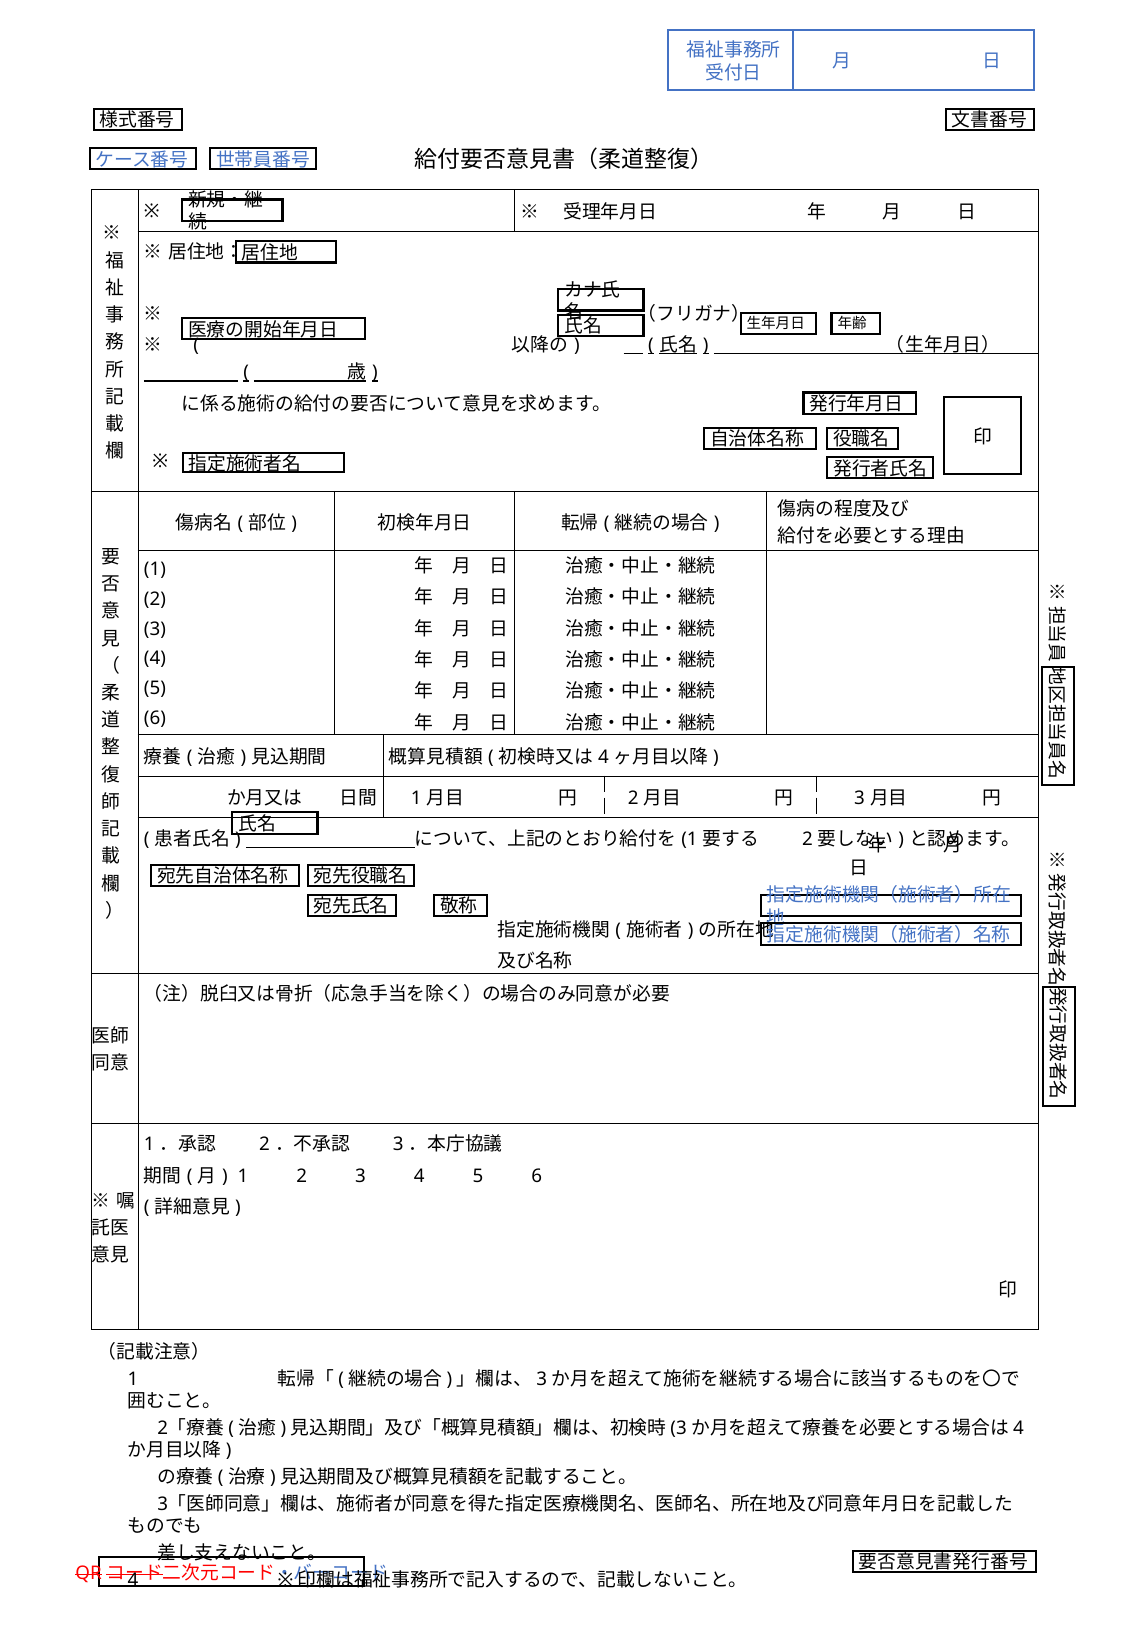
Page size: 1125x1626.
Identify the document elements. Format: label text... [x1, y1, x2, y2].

table_cell [767, 551, 1038, 734]
table_cell ※居住地： ※ （フリガナ） ※ ( 以降の) (氏名) （生年月日） ( 歳) に係る施術の給付の要否について意見を求めます。 [139, 232, 1038, 491]
table_cell 1．承認 2．不承認 3．本庁協議 期間(月) 1 2 3 4 5 6 (詳細意見) 印 [139, 1124, 1038, 1329]
text_box 様式番号 [93, 108, 183, 131]
table_cell 年 月 日 年 月 日 年 月 日 年 月 日 年 月 日 年 月 日 [335, 551, 514, 734]
text_box 文書番号 [945, 108, 1035, 131]
table_cell (患者氏名) について、上記のとおり給付を(1要する 2要しない)と認めます。 指定施術機関(施術者)の所在地 及び名称 [139, 818, 1038, 973]
text_box ※発行取扱者名 [1038, 844, 1078, 988]
text_box 発行年月日 [802, 391, 917, 415]
text_box 指定施術機関（施術者）所在地 [760, 894, 1022, 917]
text_box 発行取扱者名 [1042, 986, 1076, 1107]
text_box 新規・継続 [181, 198, 284, 222]
text_box ※ [146, 445, 183, 474]
text_box ※担当員 [1038, 576, 1078, 672]
table_cell 傷病名(部位) [139, 492, 334, 550]
text_box 年 月 日 [805, 844, 991, 867]
text_box 氏名 [557, 314, 645, 337]
table_cell 治癒・中止・継続 治癒・中止・継続 治癒・中止・継続 治癒・中止・継続 治癒・中止・継続 治癒・中止・継続 [515, 551, 766, 734]
text_box 発行者氏名 [826, 456, 934, 479]
table_cell か月又は 日間 [139, 777, 383, 817]
text_box 宛先役職名 [307, 864, 415, 887]
text_box QRコード二次元コード・バーコード [98, 1556, 365, 1587]
text_box 宛先氏名 [307, 894, 397, 917]
table_cell 療養(治癒)見込期間 [139, 735, 383, 776]
table_cell （注）脱臼又は骨折（応急手当を除く）の場合のみ同意が必要 [139, 974, 1038, 1123]
text_box 敬称 [433, 894, 488, 917]
table_cell 医師同意 [92, 974, 138, 1123]
text_box 居住地 [235, 240, 337, 264]
table_cell (1) (2) (3) (4) (5) (6) [139, 551, 334, 734]
text_box 医療の開始年月日 [181, 317, 366, 340]
table_cell 傷病の程度及び 給付を必要とする理由 [767, 492, 1038, 550]
table_cell 概算見積額(初検時又は4ヶ月目以降) [384, 735, 1038, 776]
table_cell 2月目 円 [604, 777, 817, 817]
table_header ※ 受理年月日 年 月 日 [515, 190, 1038, 231]
text_box カナ氏名 [557, 288, 645, 312]
text_box ケース番号 [89, 147, 197, 170]
table_cell 1月目 円 [384, 777, 604, 817]
text_box （記載注意） 1 転帰「(継続の場合)」欄は、3か月を超えて施術を継続する場合に該当するものを〇で囲むこと。 「療養(治癒)見込期間」及び「概算見積額」欄は、初検時(3か月を超えて療養を必要とする場合は4か月目以降) の療養(治療)見込期間及び概算見積額を記載すること。 「医師同意」欄は、施術者が同意を得た指定医療機関名、医師名、所在地及び同意年月日を記載したものでも 差し支えないこと。 4 ※印欄は福祉事務所で記入するので、記載しないこと。 [91, 1339, 1037, 1539]
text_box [667, 30, 1035, 91]
text_box 生年月日 [740, 312, 817, 335]
text_box 指定施術機関（施術者）名称 [760, 922, 1022, 946]
table_header ※ [139, 190, 514, 231]
text_box 印 [944, 397, 1022, 474]
text_box 地区担当員名 [1041, 666, 1075, 786]
table_cell 要否意見（柔道整復師記載欄） [92, 492, 138, 973]
table_cell 3月目 円 [817, 777, 1038, 817]
text_box 宛先自治体名称 [150, 864, 300, 887]
text_box 役職名 [826, 427, 899, 450]
table_header ※福祉事務所記載欄 [92, 190, 138, 491]
text_box 自治体名称 [703, 427, 817, 450]
text_box 給付要否意見書（柔道整復） [293, 137, 836, 180]
text_box 氏名 [231, 811, 319, 835]
table_cell 初検年月日 [335, 492, 514, 550]
text_box 指定施術者名 [183, 452, 345, 473]
table_cell ※嘱託医意見 [92, 1124, 138, 1329]
text_box 年齢 [830, 312, 881, 335]
text_box 要否意見書発行番号 [852, 1550, 1037, 1573]
text_box 世帯員番号 [209, 147, 317, 170]
table_cell 転帰(継続の場合) [515, 492, 766, 550]
